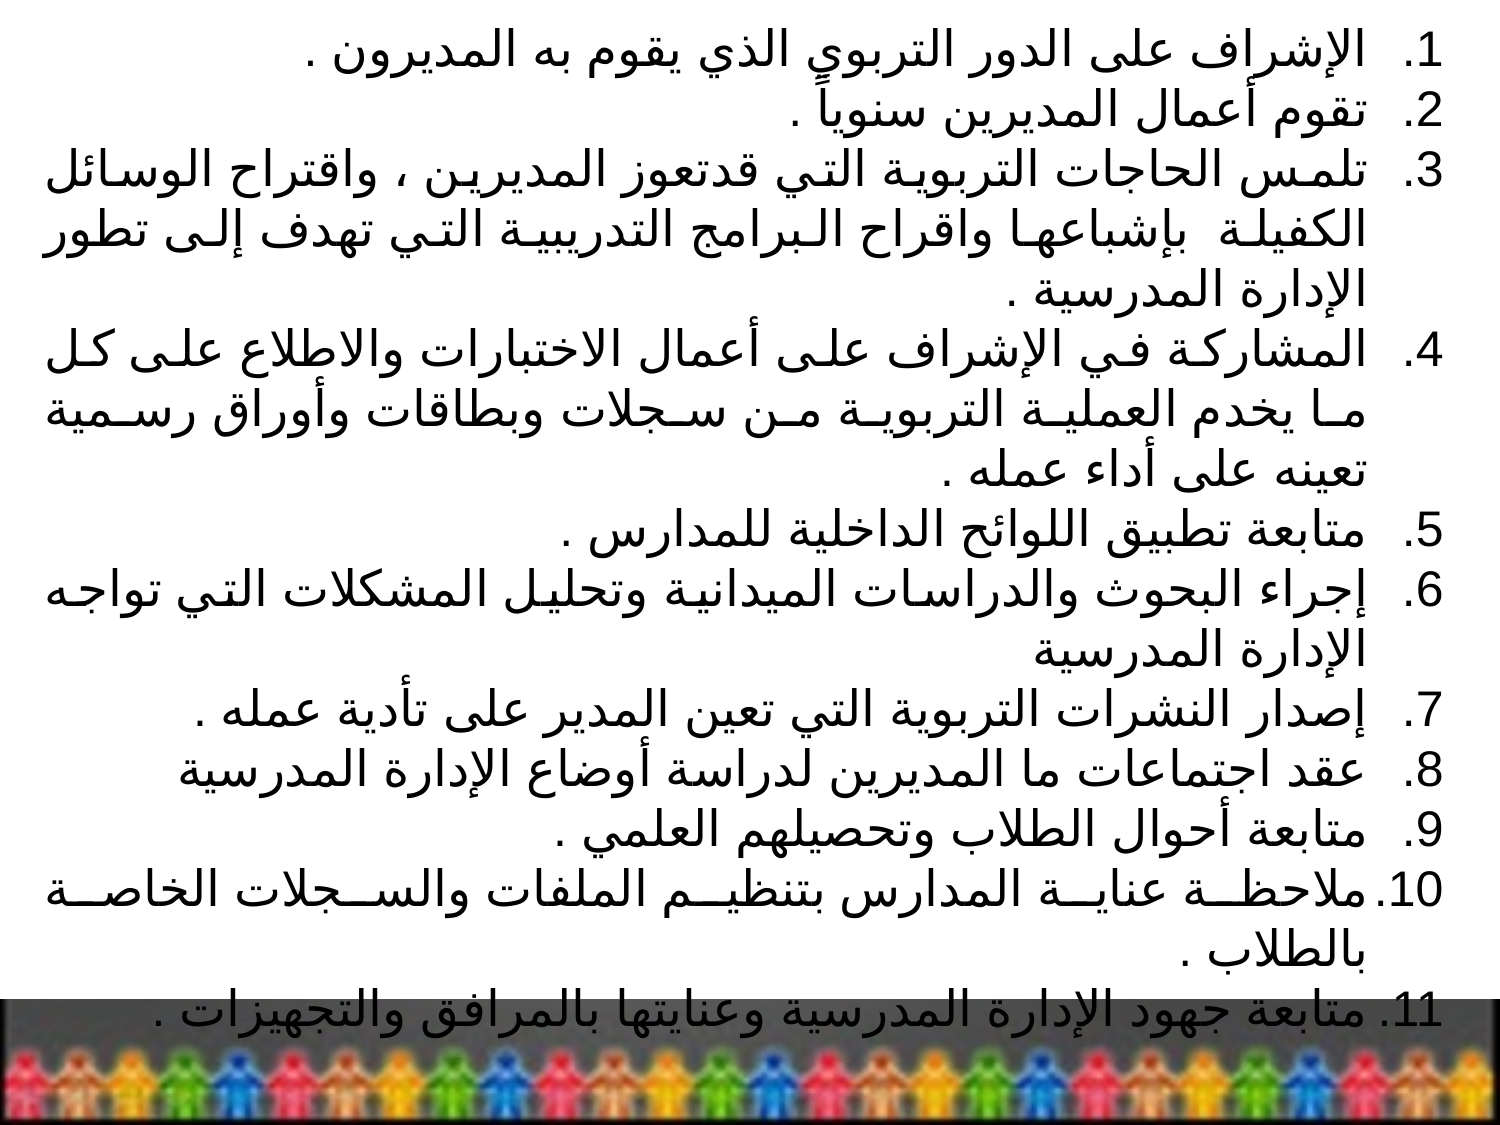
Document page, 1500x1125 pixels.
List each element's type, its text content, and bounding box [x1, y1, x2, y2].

picture [0, 999, 1500, 1125]
text_box الإشراف على الدور التربوي الذي يقوم به المديرون . تقوم أعمال المديرين سنوياً . تلمس الحاجات التربوية التي قدتعوز المديرين ، واقتراح الوسائل الكفيلة بإشباعها واقراح البرامج التدريبية التي تهدف إلى تطور الإدارة المدرسية . المشاركة في الإشراف على أعمال الاختبارات والاطلاع على كل ما يخدم العملية التربوية من سجلات وبطاقات وأوراق رسمية تعينه على أداء عمله . متابعة تطبيق اللوائح الداخلية للمدارس . إجراء البحوث والدراسات الميدانية وتحليل المشكلات التي تواجه الإدارة المدرسية إصدار النشرات التربوية التي تعين المدير على تأدية عمله . عقد اجتماعات ما المديرين لدراسة أوضاع الإدارة المدرسية متابعة أحوال الطلاب وتحصيلهم العلمي . ملاحظة عناية المدارس بتنظيم الملفات والسجلات الخاصة بالطلاب . متابعة جهود الإدارة المدرسية وعنايتها بالمرافق والتجهيزات . [29, 9, 1459, 997]
